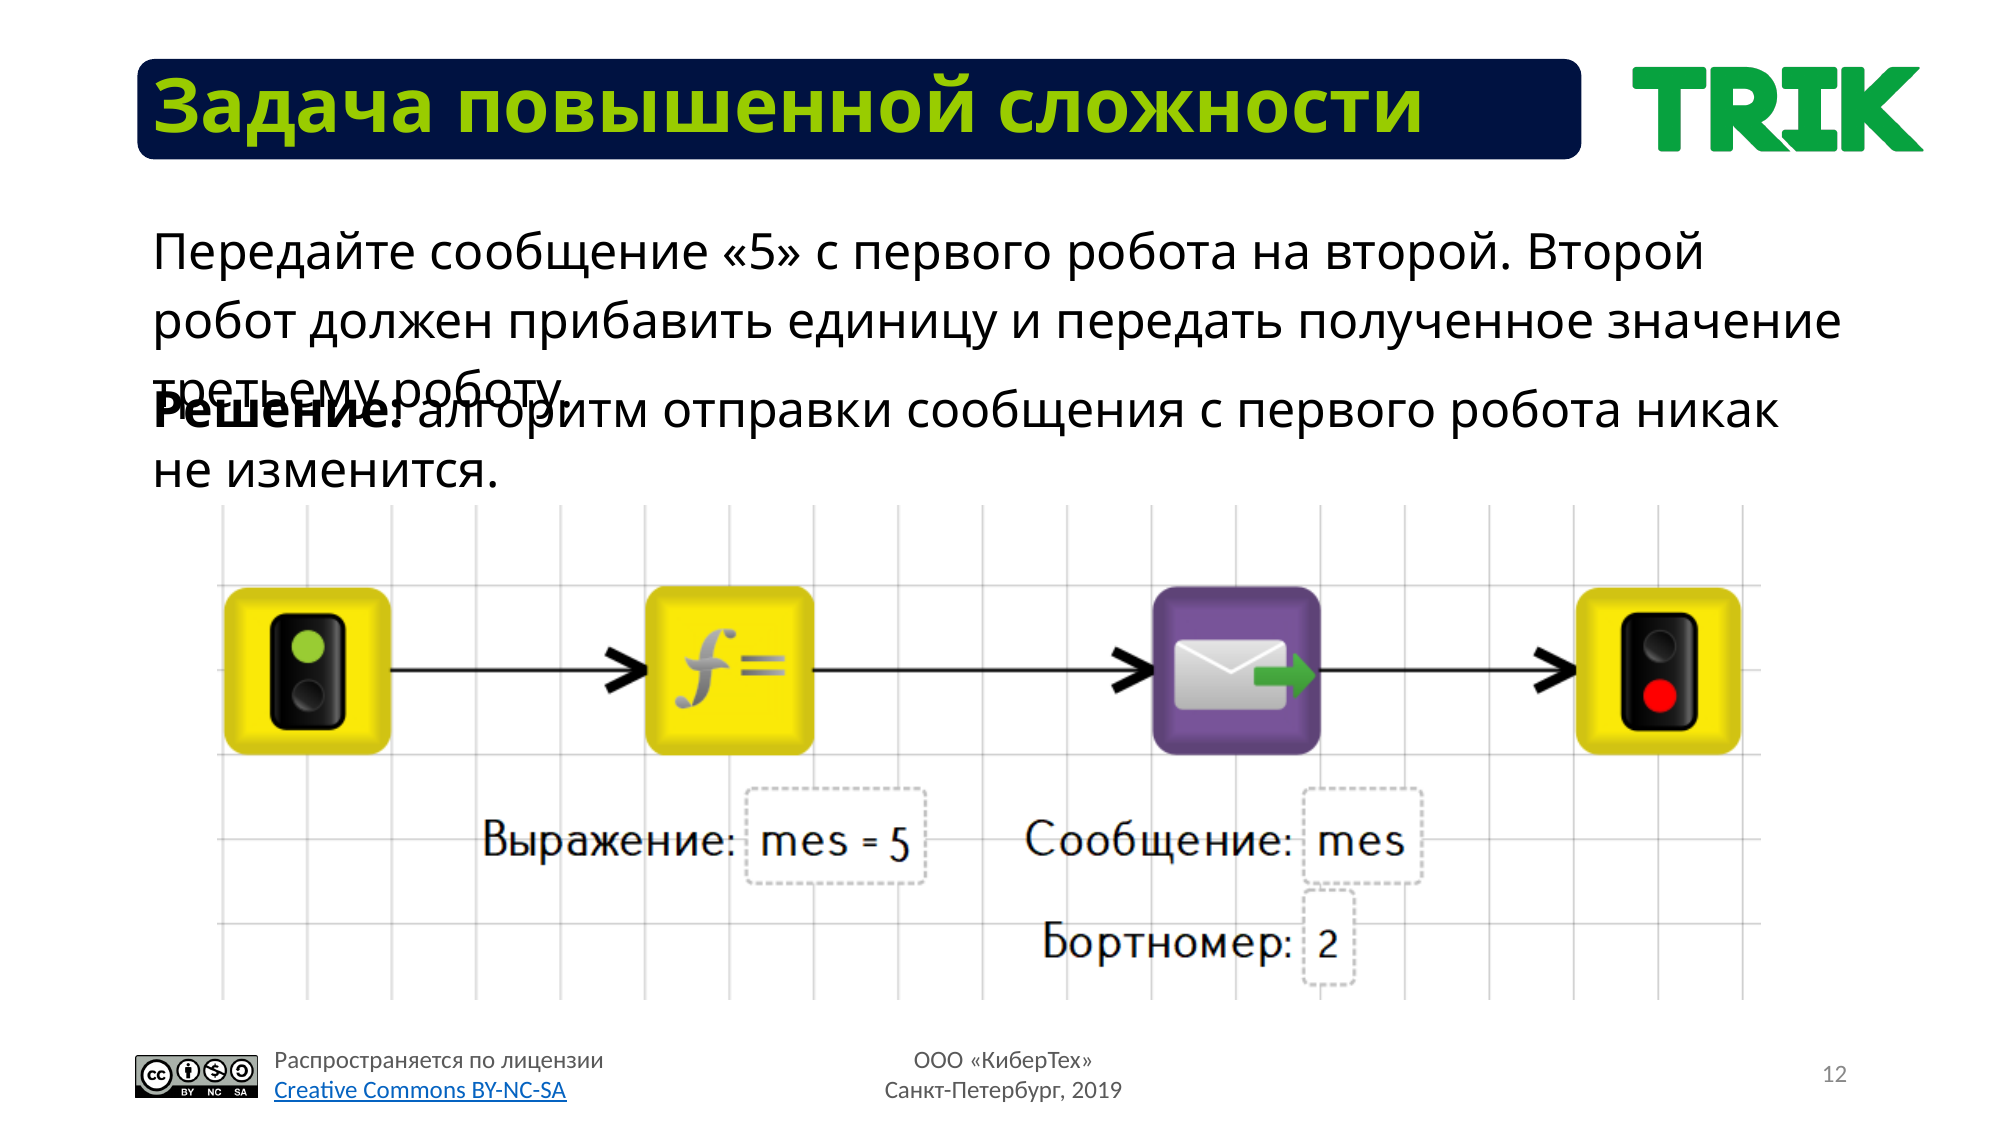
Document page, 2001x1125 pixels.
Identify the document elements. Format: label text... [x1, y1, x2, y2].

picture [135, 1055, 258, 1098]
picture [217, 505, 1761, 1000]
slide_number 12 [1412, 1042, 1863, 1103]
title Задача повышенной сложности [137, 59, 1582, 161]
picture [1631, 64, 1924, 154]
list Передайте сообщение «5» с первого робота на второй. Второй робот должен прибавить единицу и передать полученное значение третьему роботу. [137, 203, 1863, 361]
text_box Решение: алгоритм отправки сообщения с первого робота никак не изменится. [137, 362, 1863, 463]
